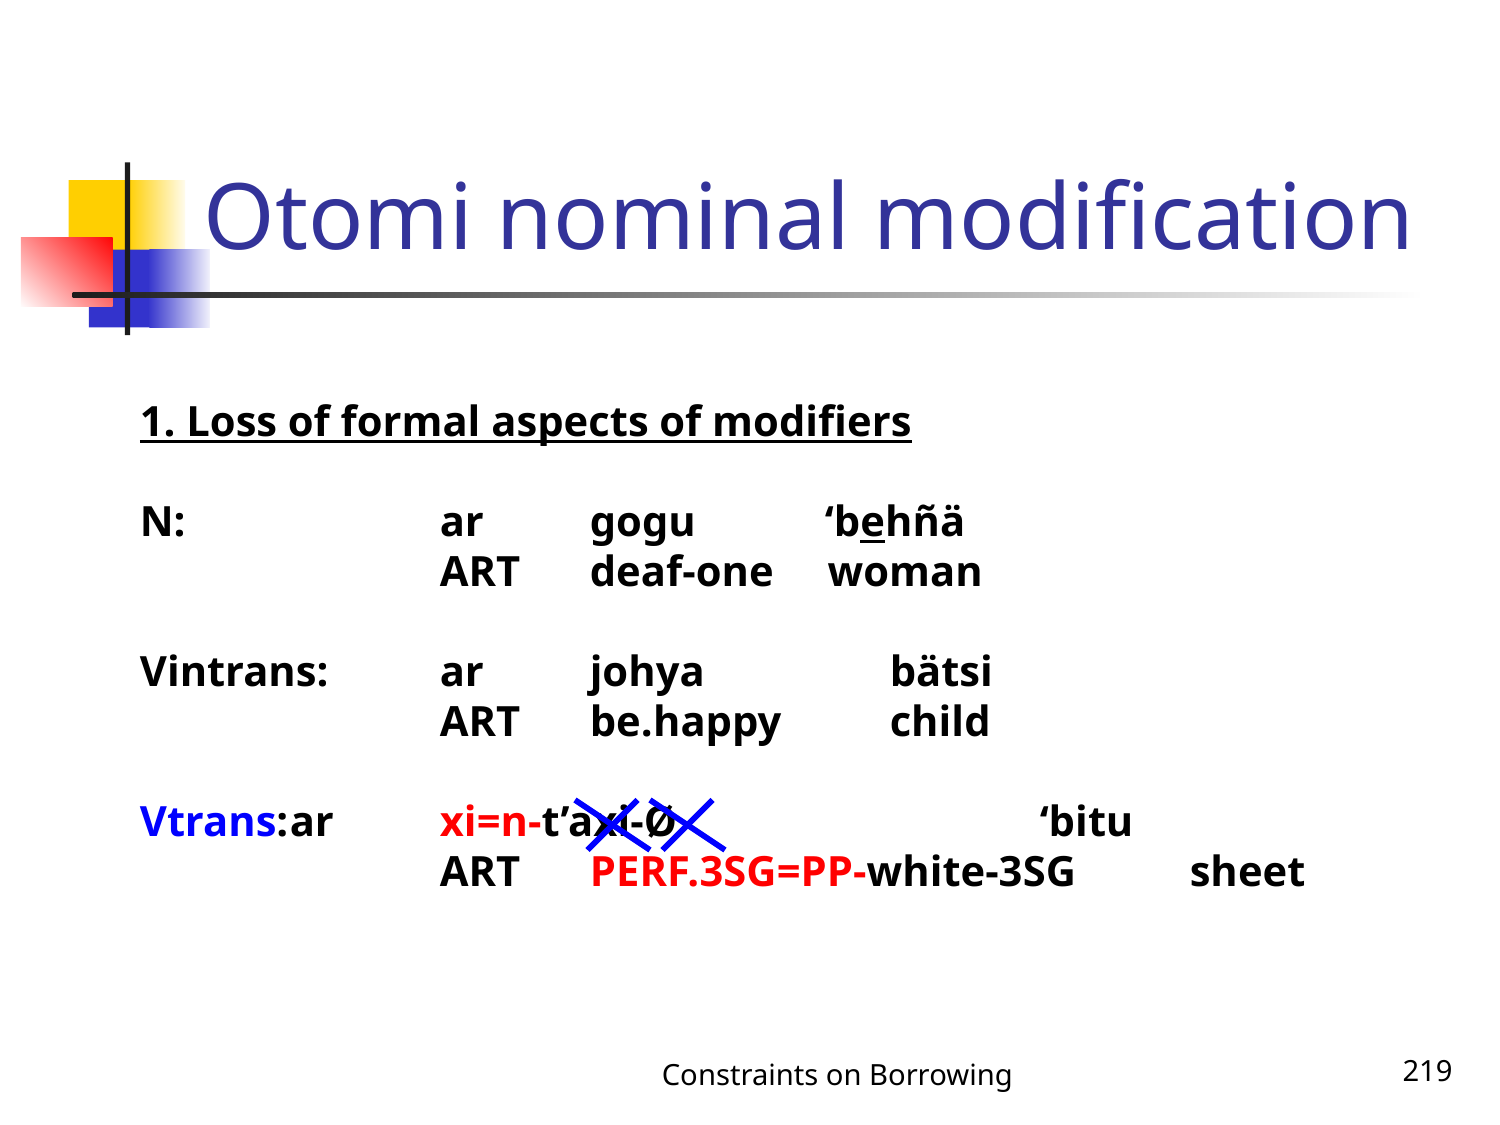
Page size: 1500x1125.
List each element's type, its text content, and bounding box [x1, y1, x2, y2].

text_box 1. Loss of formal aspects of modifiers N: ar gogu ‘behñä ART deaf-one woman Vintrans: ar johya bätsi ART be.happy child Vtrans: ar xi=n-t’axi-Ø ‘bitu ART PERF.3SG=PP-white-3SG sheet [124, 387, 1413, 903]
slide_number 219 [1154, 1023, 1468, 1100]
footer Constraints on Borrowing [599, 1023, 1076, 1100]
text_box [649, 799, 726, 851]
title Otomi nominal modification [188, 34, 1468, 276]
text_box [574, 799, 649, 851]
